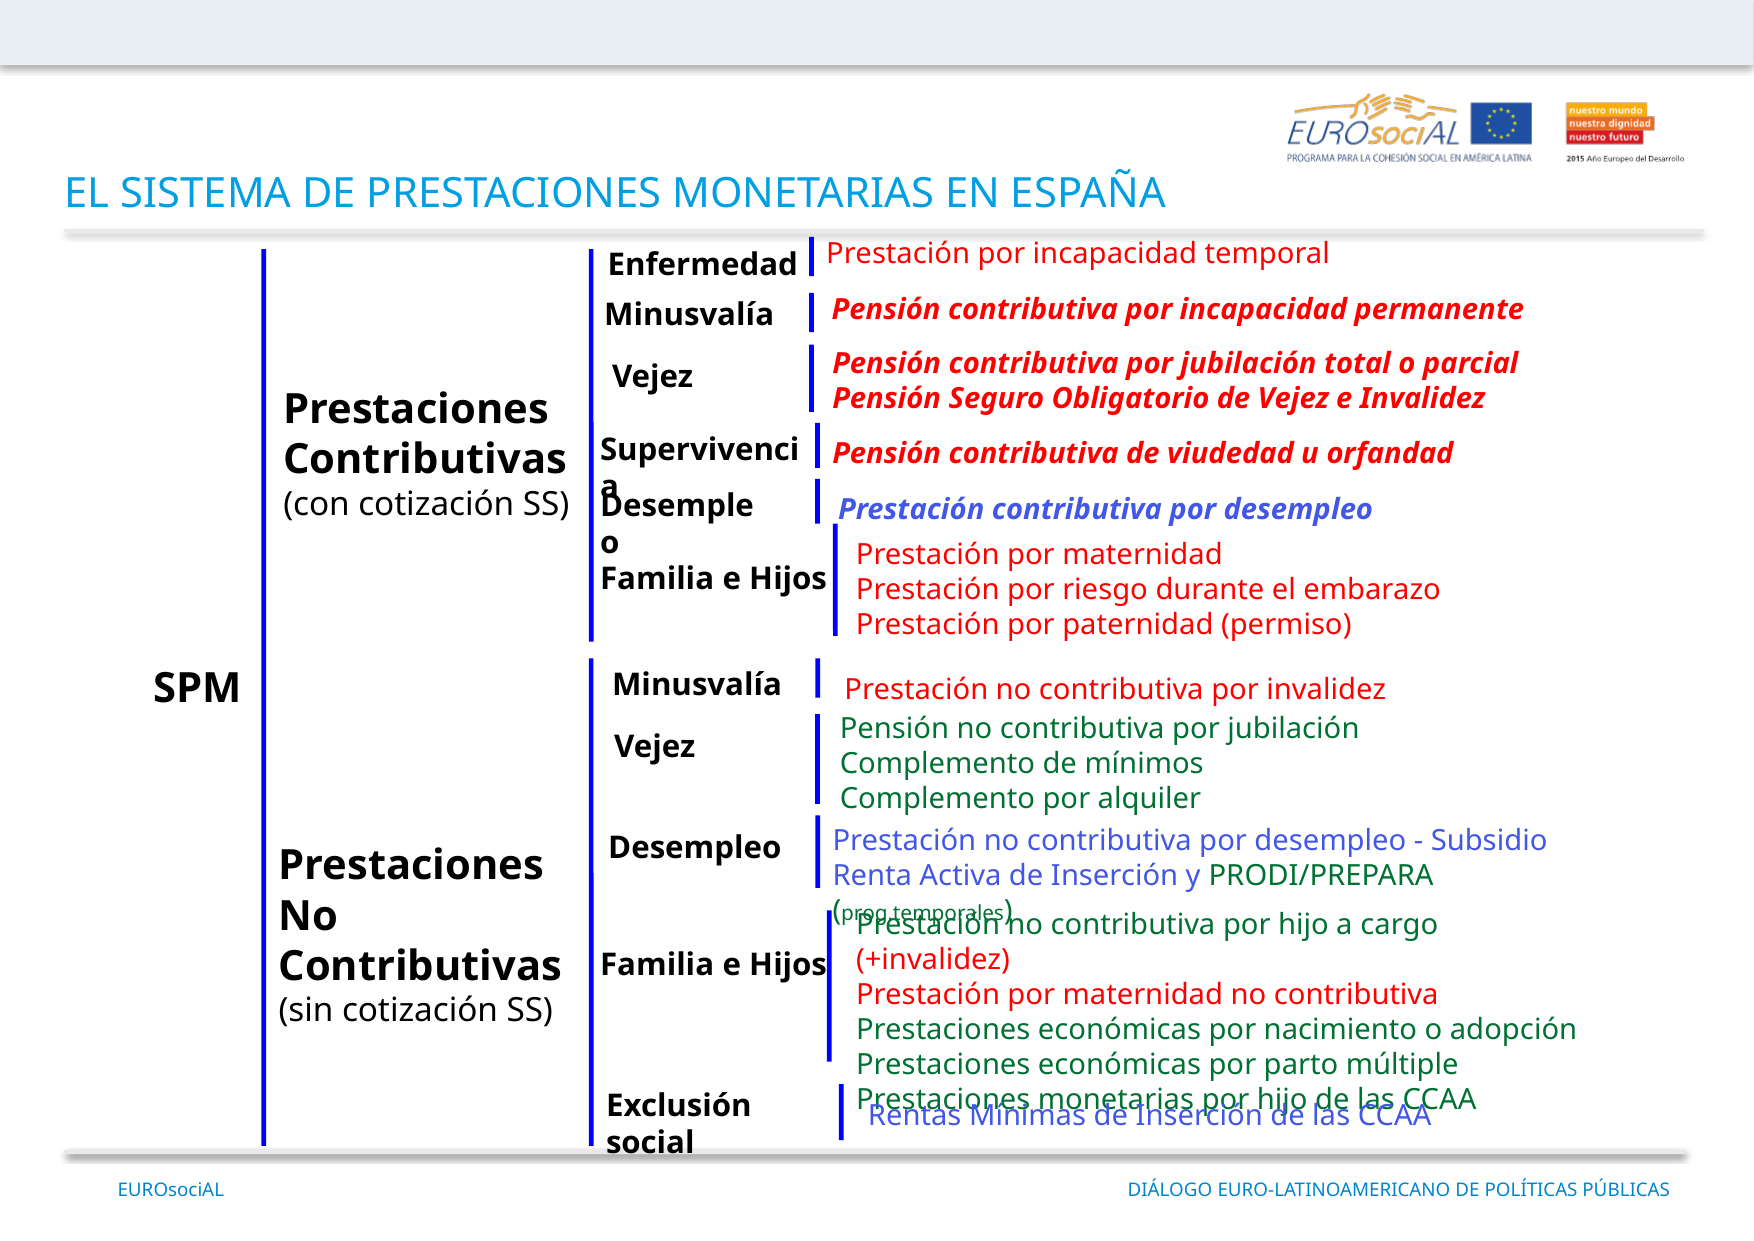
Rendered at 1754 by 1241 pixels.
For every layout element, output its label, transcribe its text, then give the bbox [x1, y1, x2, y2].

picture [1278, 88, 1692, 158]
text_box EL SISTEMA DE PRESTACIONES MONETARIAS EN ESPAÑA [49, 158, 1692, 233]
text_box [138, 226, 1622, 1164]
